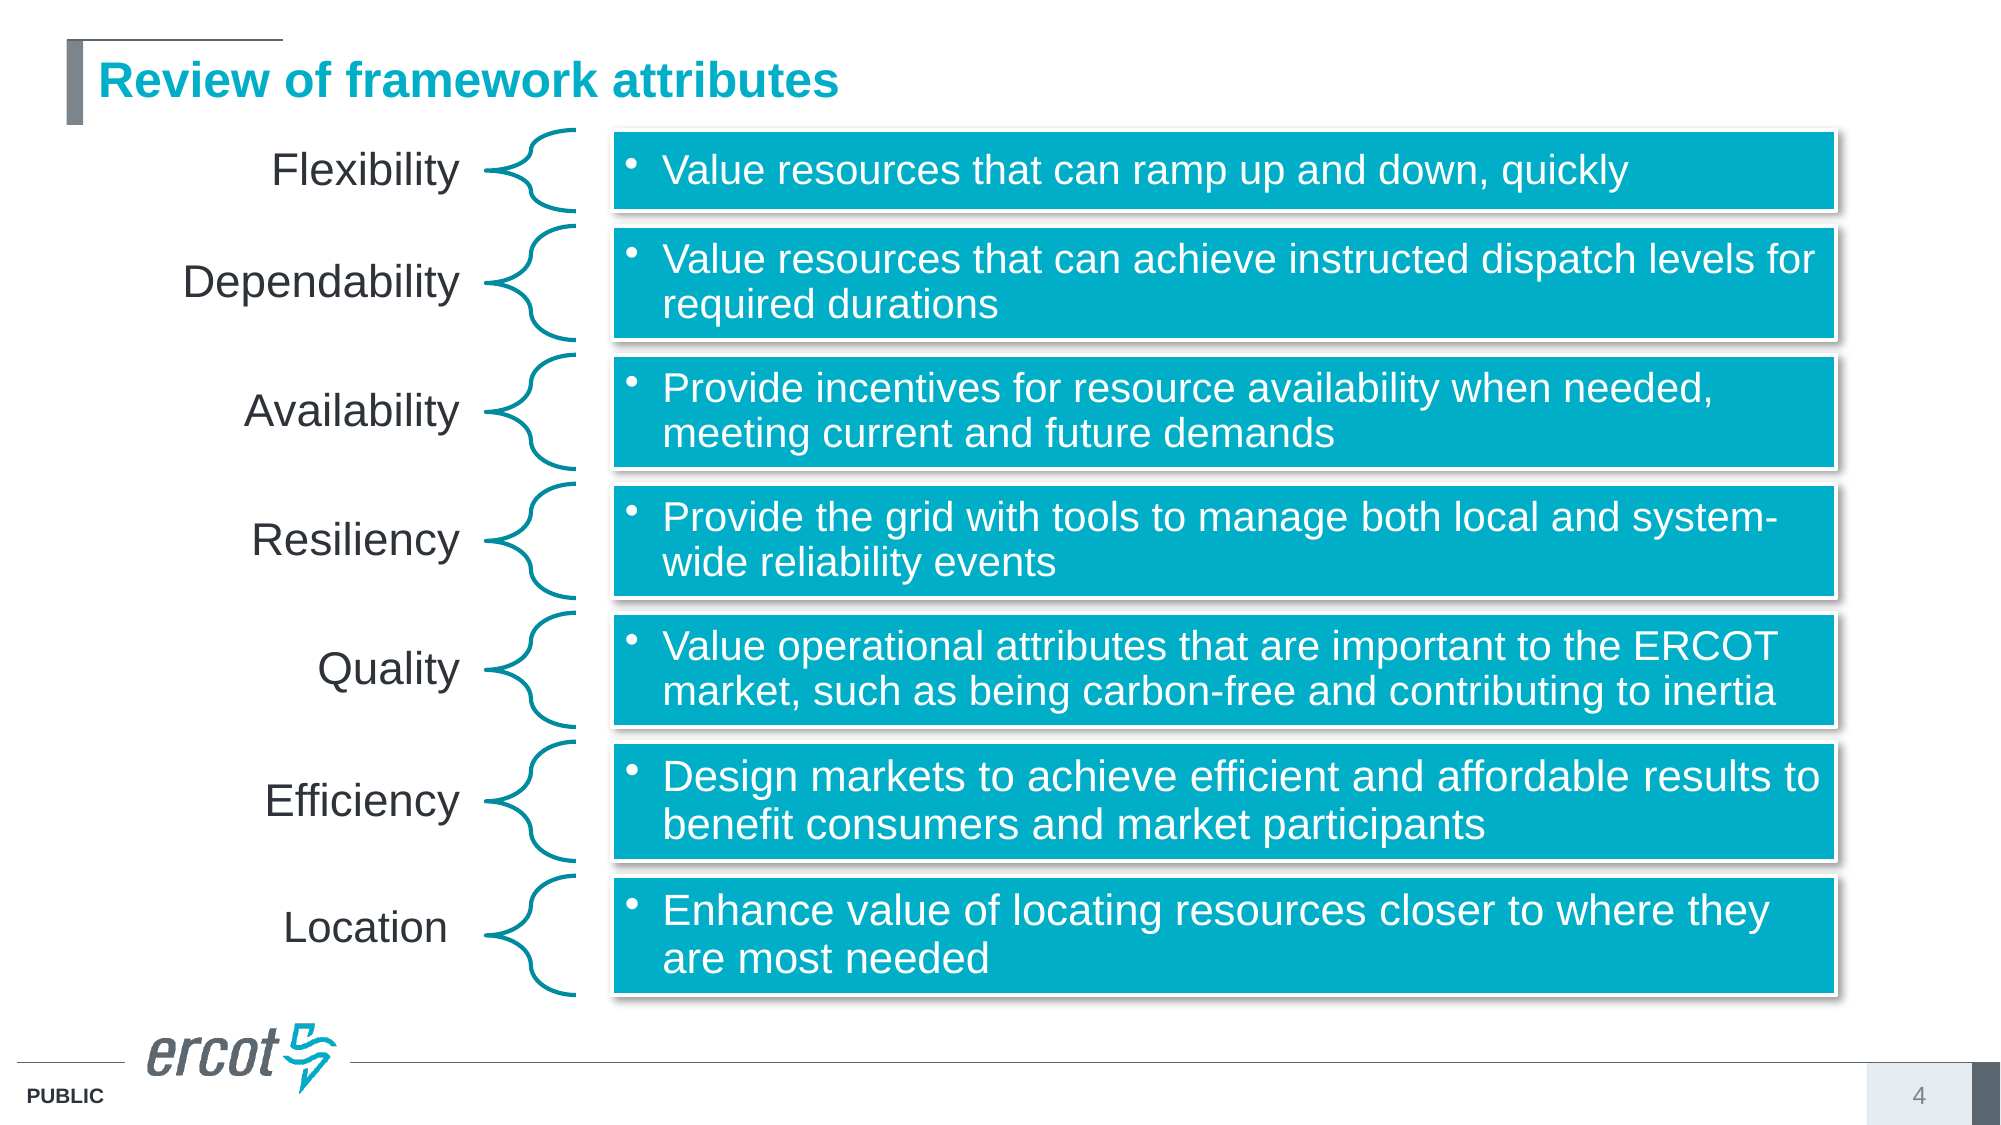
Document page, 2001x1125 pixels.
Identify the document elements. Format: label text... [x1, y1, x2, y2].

title Review of framework attributes [83, 39, 1934, 125]
slide_number 4 [1866, 1076, 1973, 1113]
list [35, 129, 1837, 996]
picture [143, 1019, 340, 1096]
